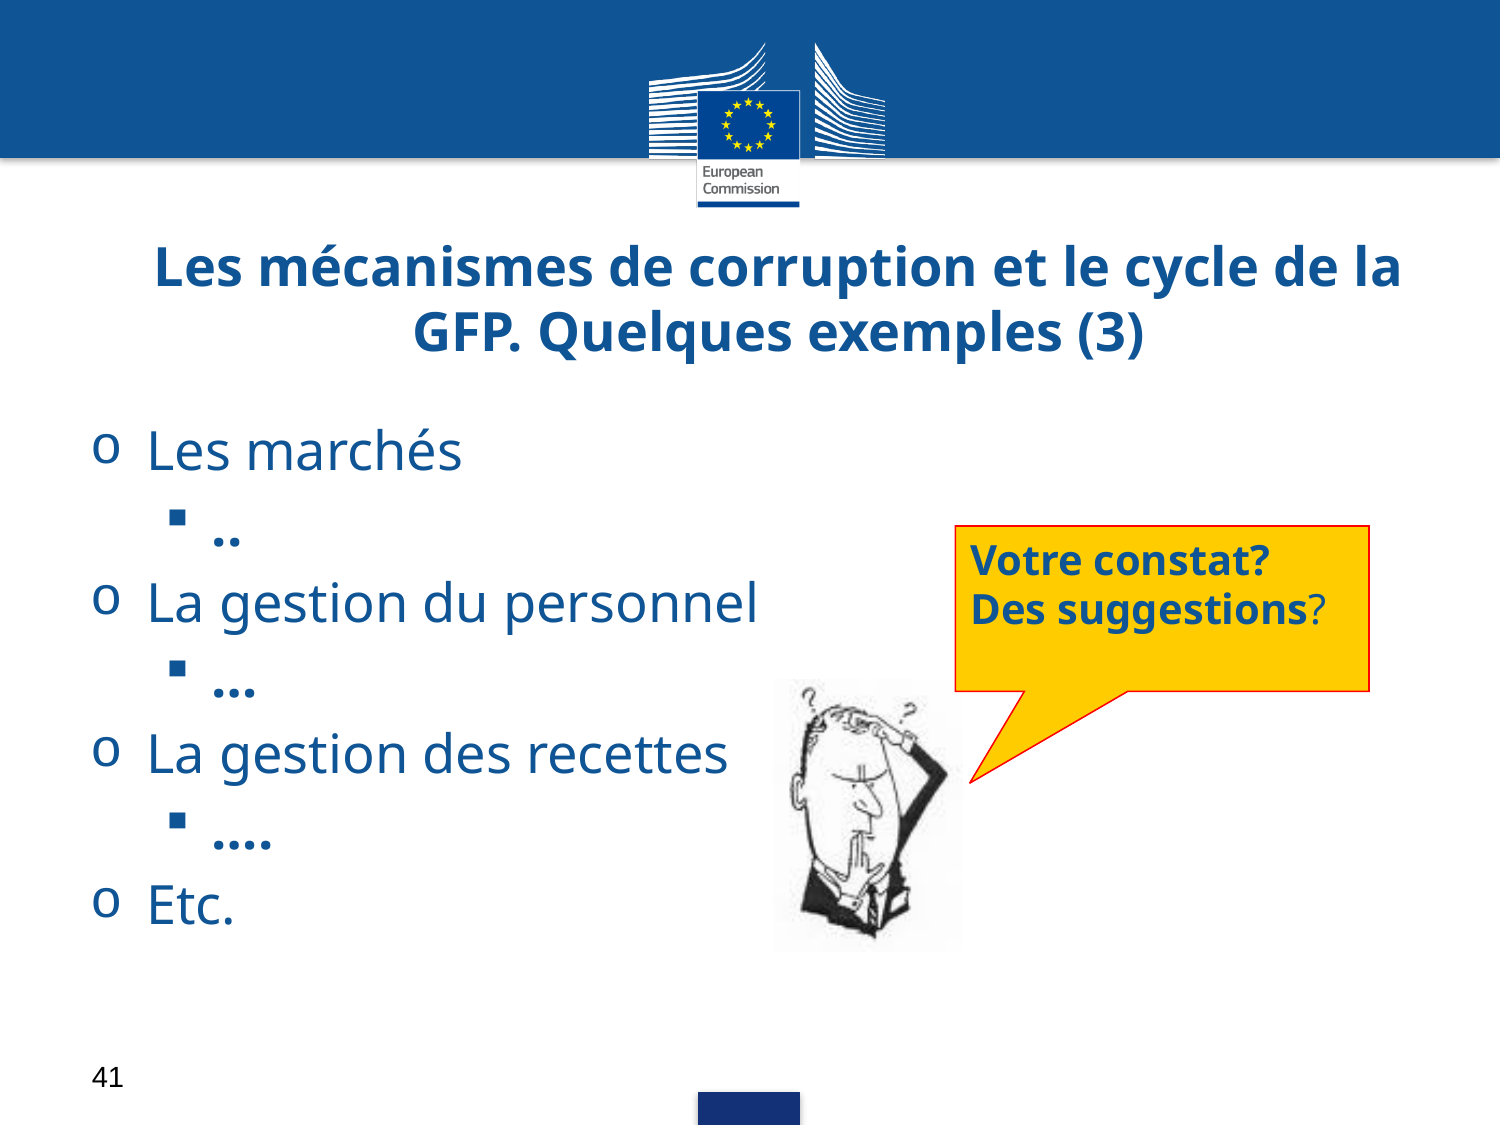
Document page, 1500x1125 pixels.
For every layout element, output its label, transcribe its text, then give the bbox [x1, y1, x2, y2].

text_box Votre constat? Des suggestions? [955, 526, 1370, 784]
title Les mécanismes de corruption et le cycle de la GFP. Quelques exemples (3) [78, 202, 1422, 391]
list Les marchés .. La gestion du personnel … La gestion des recettes …. Etc. [74, 408, 1426, 988]
slide_number 41 [76, 1022, 553, 1102]
picture [649, 42, 885, 202]
picture [773, 679, 964, 952]
